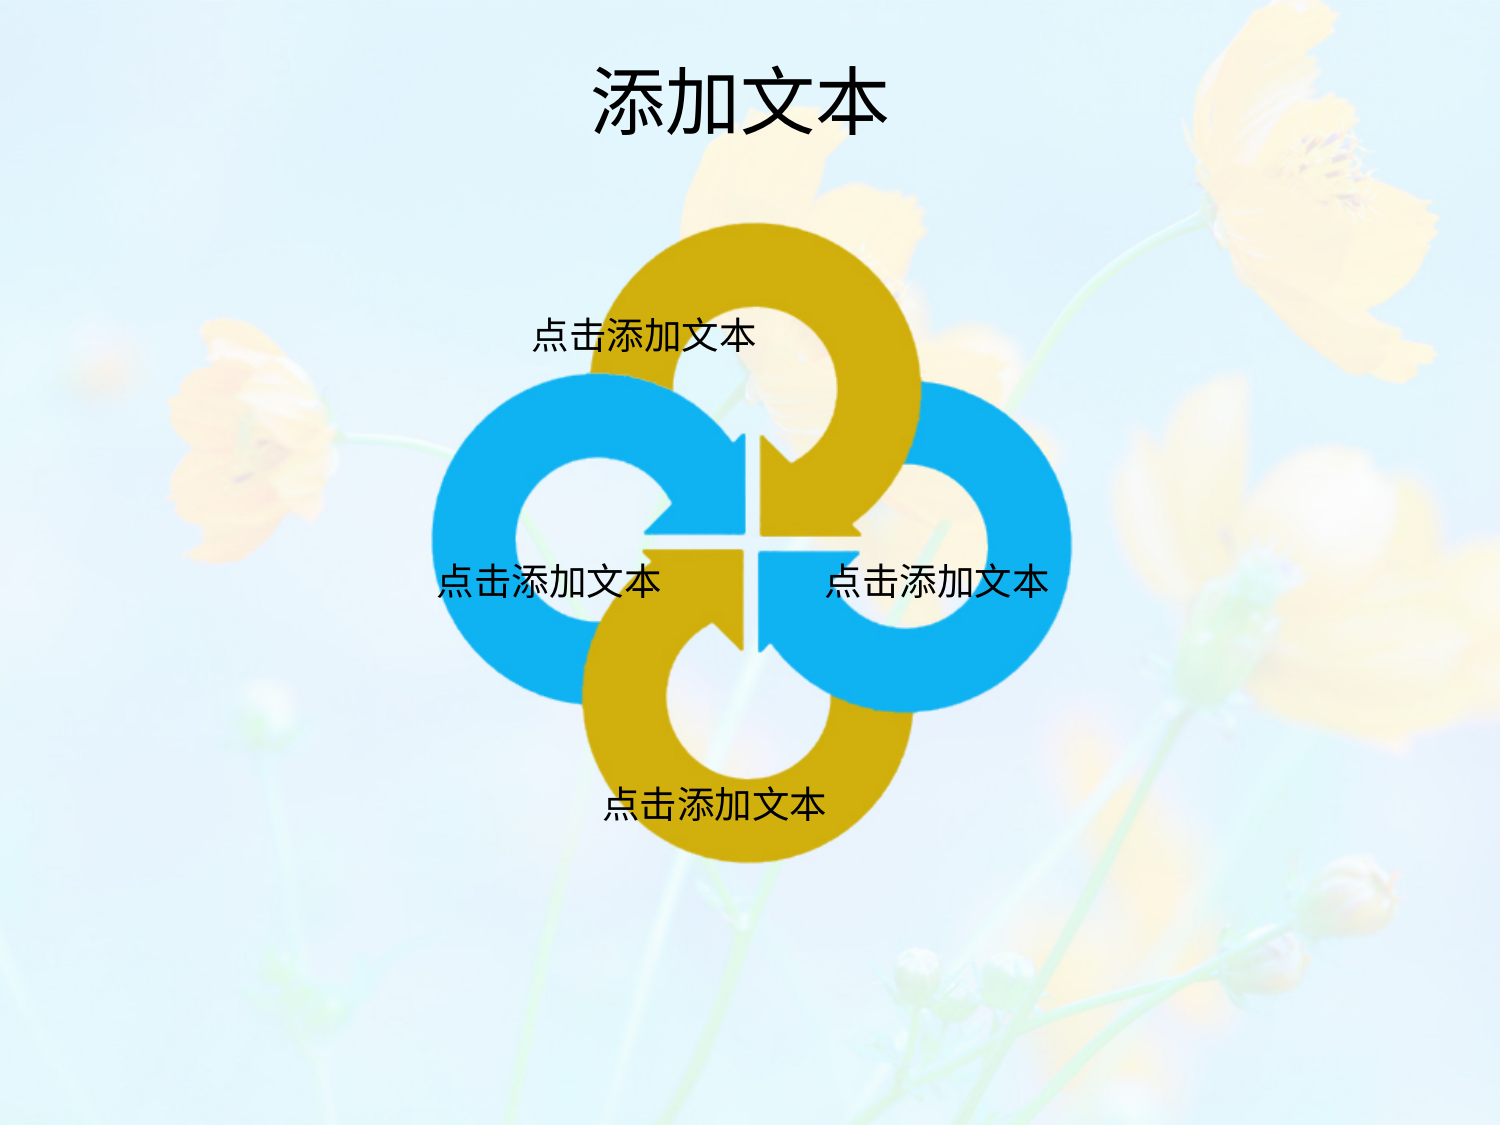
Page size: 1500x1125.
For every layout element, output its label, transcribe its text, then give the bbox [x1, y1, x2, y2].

text_box 点击添加文本 [587, 773, 842, 834]
picture [0, 0, 1500, 1125]
text_box 点击添加文本 [421, 550, 715, 611]
text_box 点击添加文本 [809, 550, 1065, 611]
text_box 点击添加文本 [516, 304, 772, 365]
text_box 添加文本 [575, 46, 906, 152]
